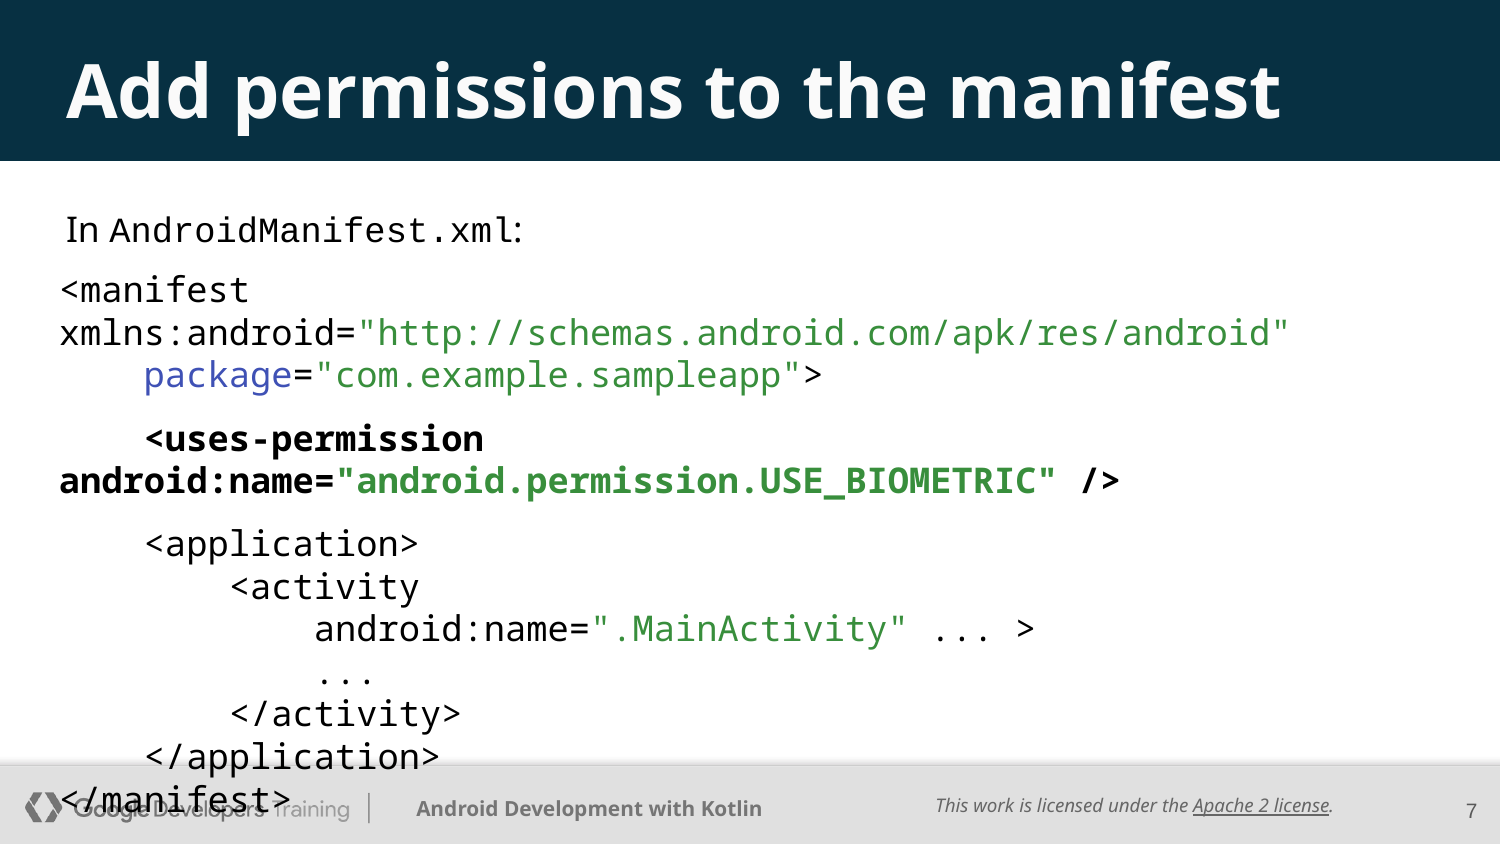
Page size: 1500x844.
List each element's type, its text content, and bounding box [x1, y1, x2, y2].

picture [0, 161, 1500, 844]
list In AndroidManifest.xml: [51, 185, 1449, 240]
text_box <manifest xmlns:android="http://schemas.android.com/apk/res/android" package="com.example.sampleapp"> <uses-permission android:name="android.permission.USE_BIOMETRIC" /> <application> <activity android:name=".MainActivity" ... > ... </activity> </application> </manifest> [43, 252, 1467, 786]
slide_number ‹#› [1402, 777, 1493, 842]
title Add permissions to the manifest [51, 28, 1449, 122]
